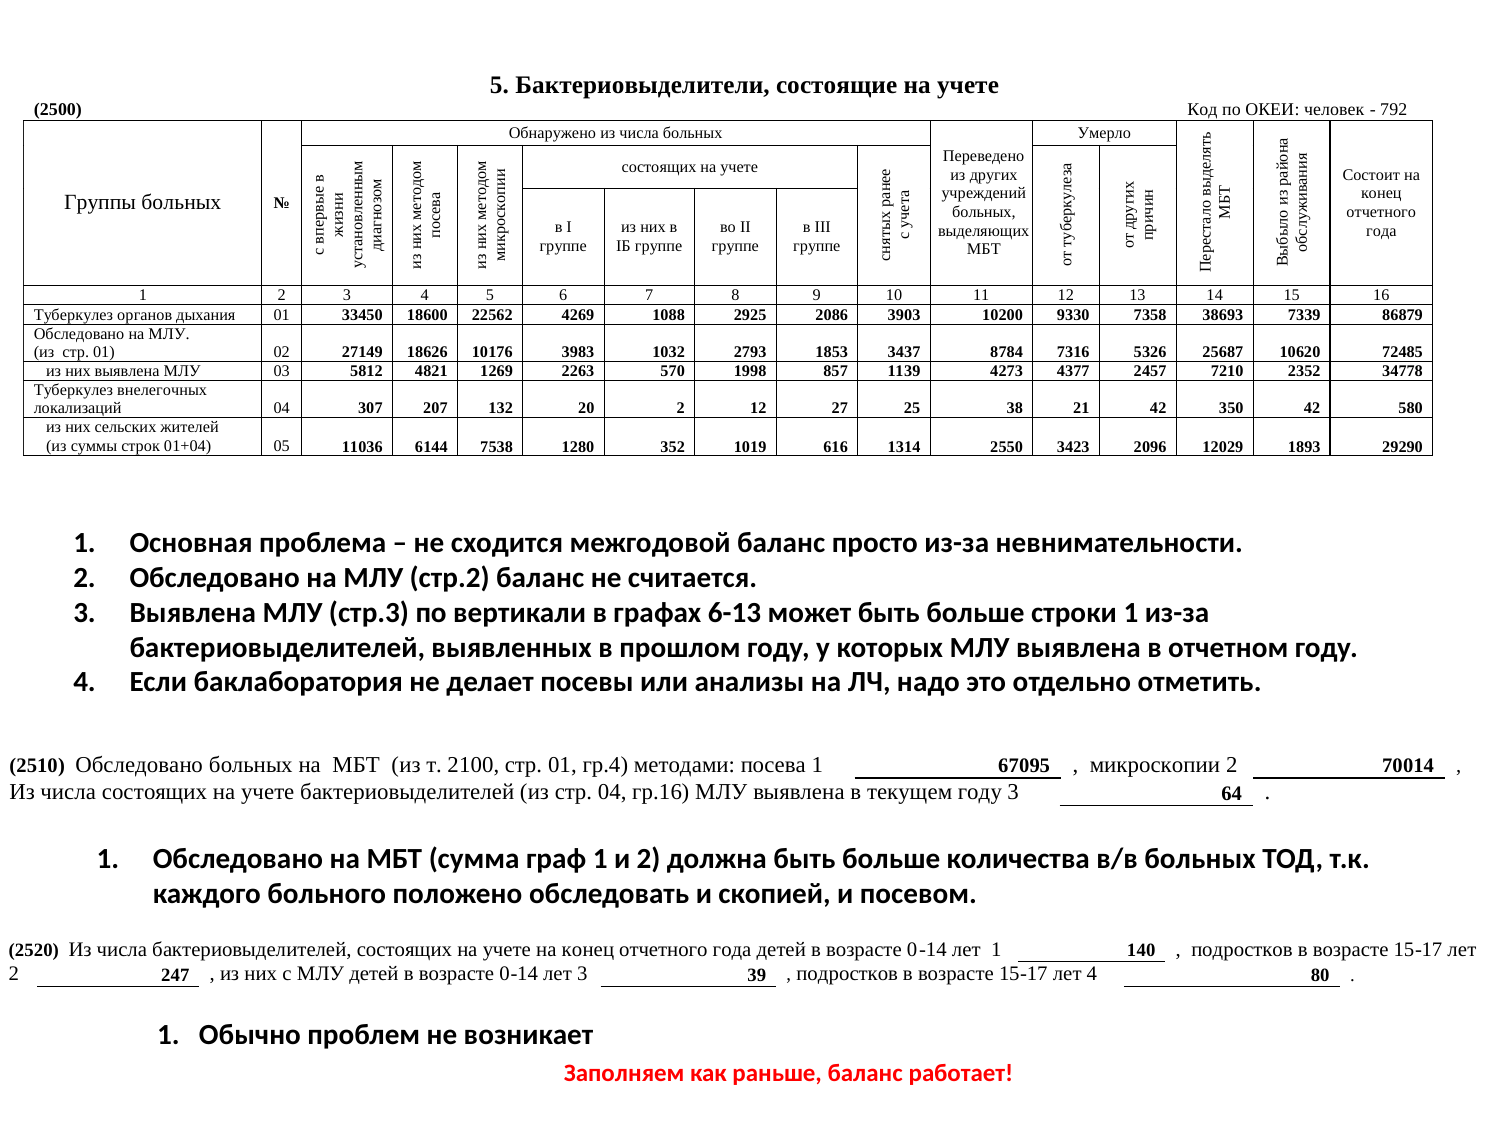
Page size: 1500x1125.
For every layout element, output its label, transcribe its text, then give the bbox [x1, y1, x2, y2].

text_box Обследовано на МБТ (сумма граф 1 и 2) должна быть больше количества в/в больных ТОД, т.к. каждого больного положено обследовать и скопией, и посевом. [81, 842, 1465, 917]
picture [23, 70, 1467, 485]
text_box 1. Обычно проблем не возникает [142, 1017, 609, 1058]
picture [0, 751, 1500, 831]
text_box Основная проблема – не сходится межгодовой баланс просто из-за невнимательности. Обследовано на МЛУ (стр.2) баланс не считается. Выявлена МЛУ (стр.3) по вертикали в графах 6-13 может быть больше строки 1 из-за бактериовыделителей, выявленных в прошлом году, у которых МЛУ выявлена в отчетном году. Если баклаборатория не делает посевы или анализы на ЛЧ, надо это отдельно отметить. [58, 515, 1442, 706]
picture [0, 937, 1500, 1009]
text_box Заполняем как раньше, баланс работает! [549, 1049, 1047, 1124]
